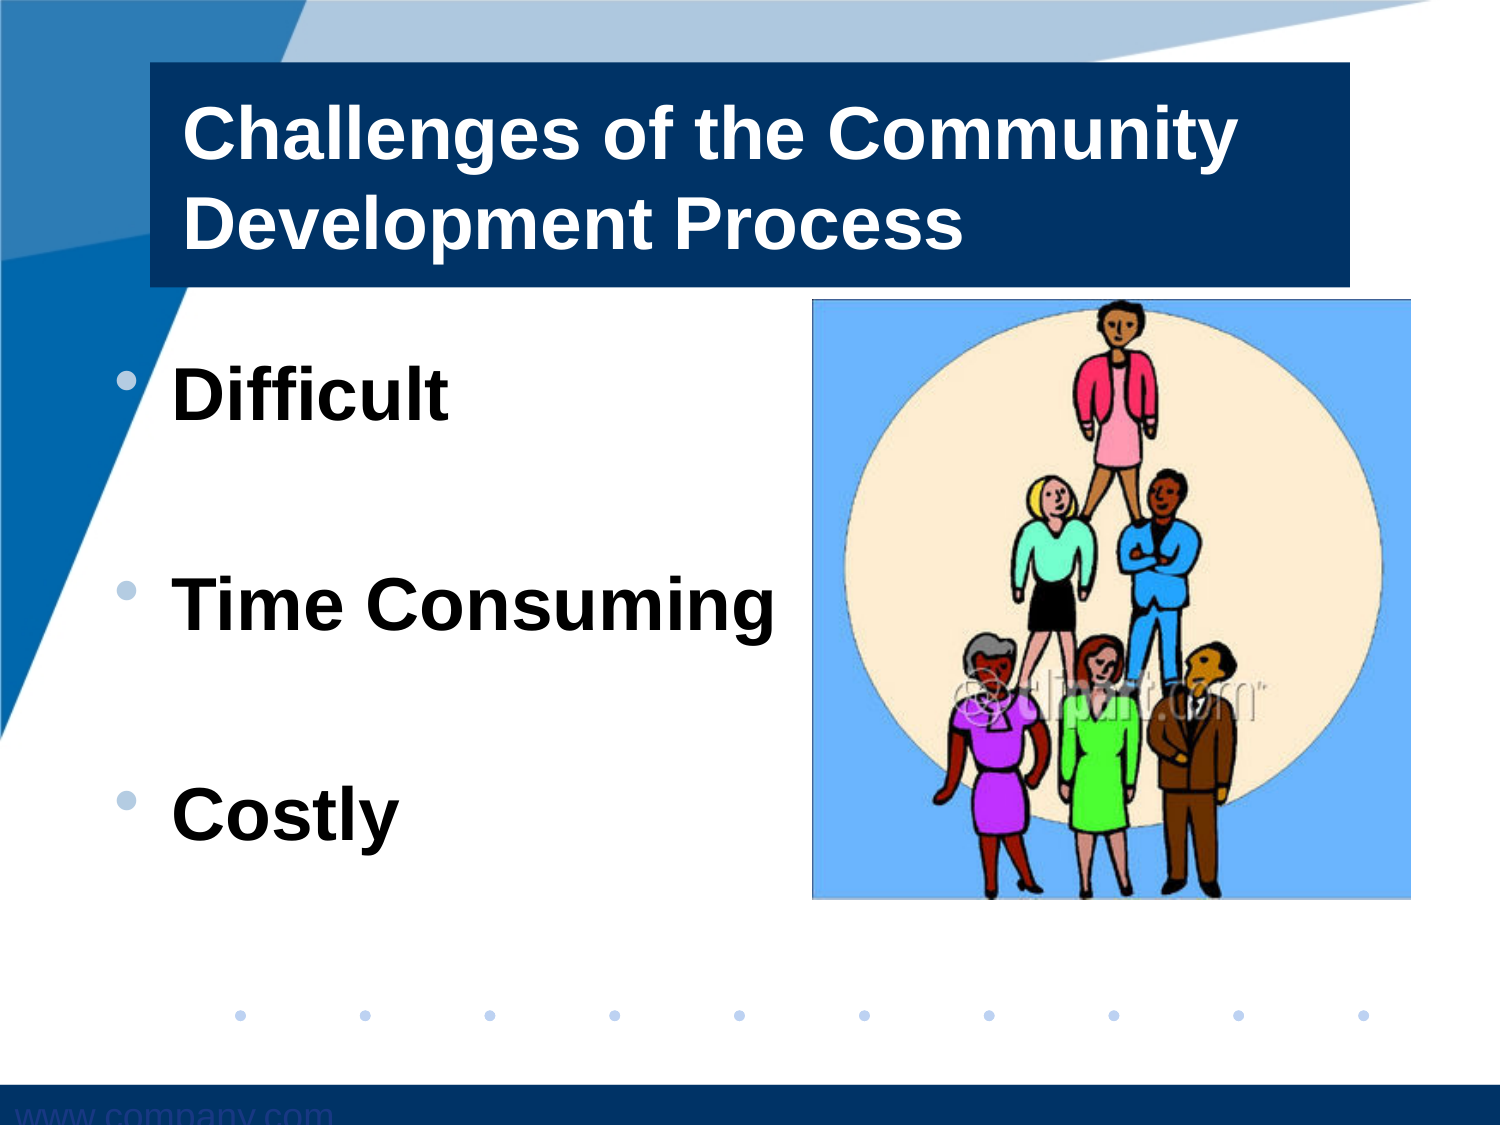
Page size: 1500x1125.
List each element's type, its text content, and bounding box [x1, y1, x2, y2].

title Challenges of the Community Development Process [149, 62, 1351, 288]
picture [812, 299, 1411, 901]
list Difficult Time Consuming Costly [99, 337, 801, 963]
picture [0, 0, 1500, 842]
